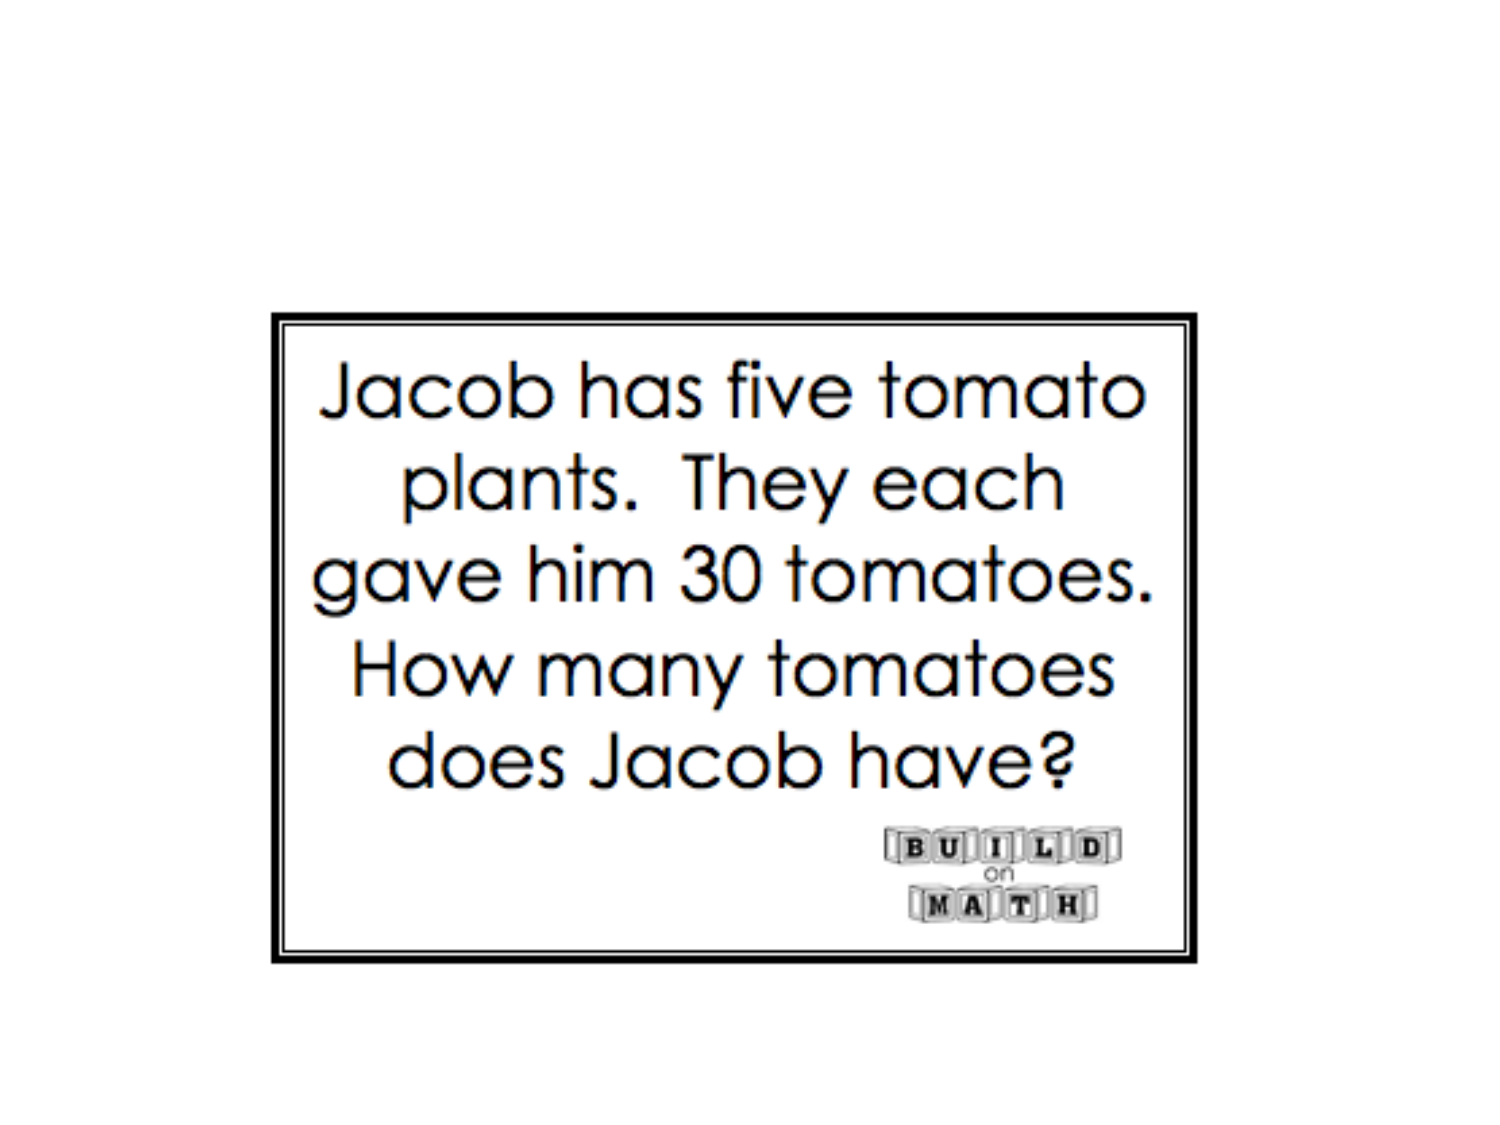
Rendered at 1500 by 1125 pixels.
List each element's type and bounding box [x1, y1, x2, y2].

list [74, 262, 1426, 1006]
